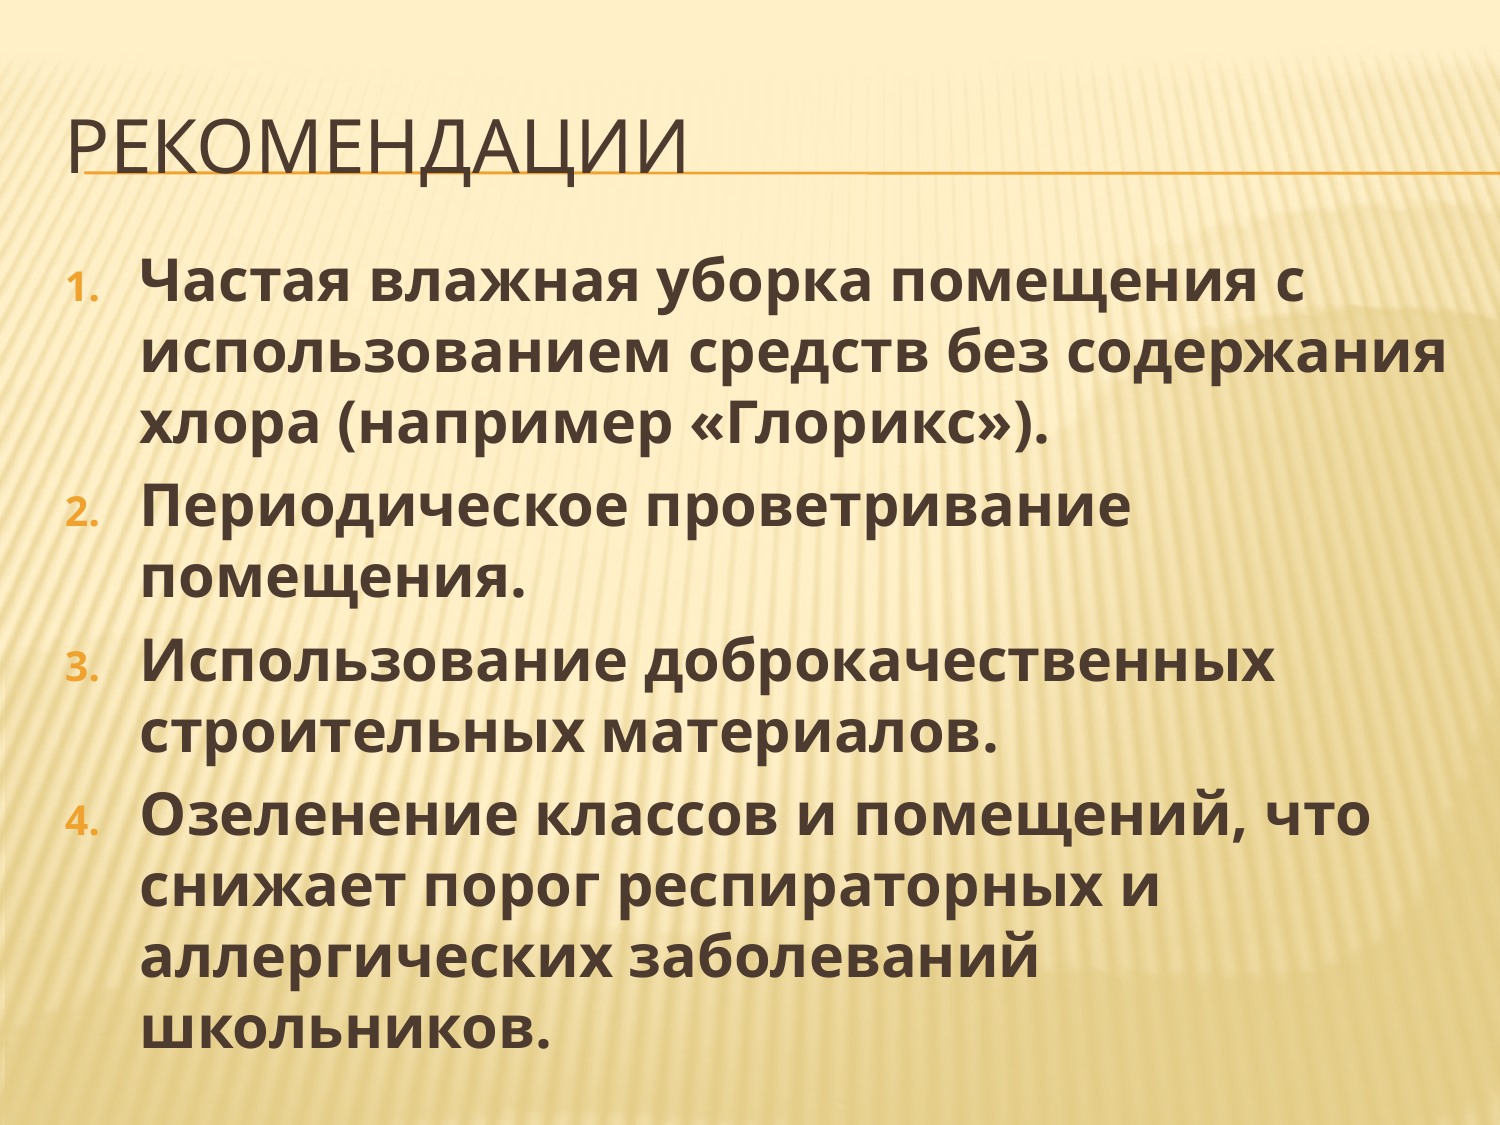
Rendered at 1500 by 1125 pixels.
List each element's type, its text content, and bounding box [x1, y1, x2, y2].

list Частая влажная уборка помещения с использованием средств без содержания хлора (например «Глорикс»). Периодическое проветривание помещения. Использование доброкачественных строительных материалов. Озеленение классов и помещений, что снижает порог респираторных и аллергических заболеваний школьников. [50, 234, 1475, 1102]
title Рекомендации [50, 75, 1475, 213]
